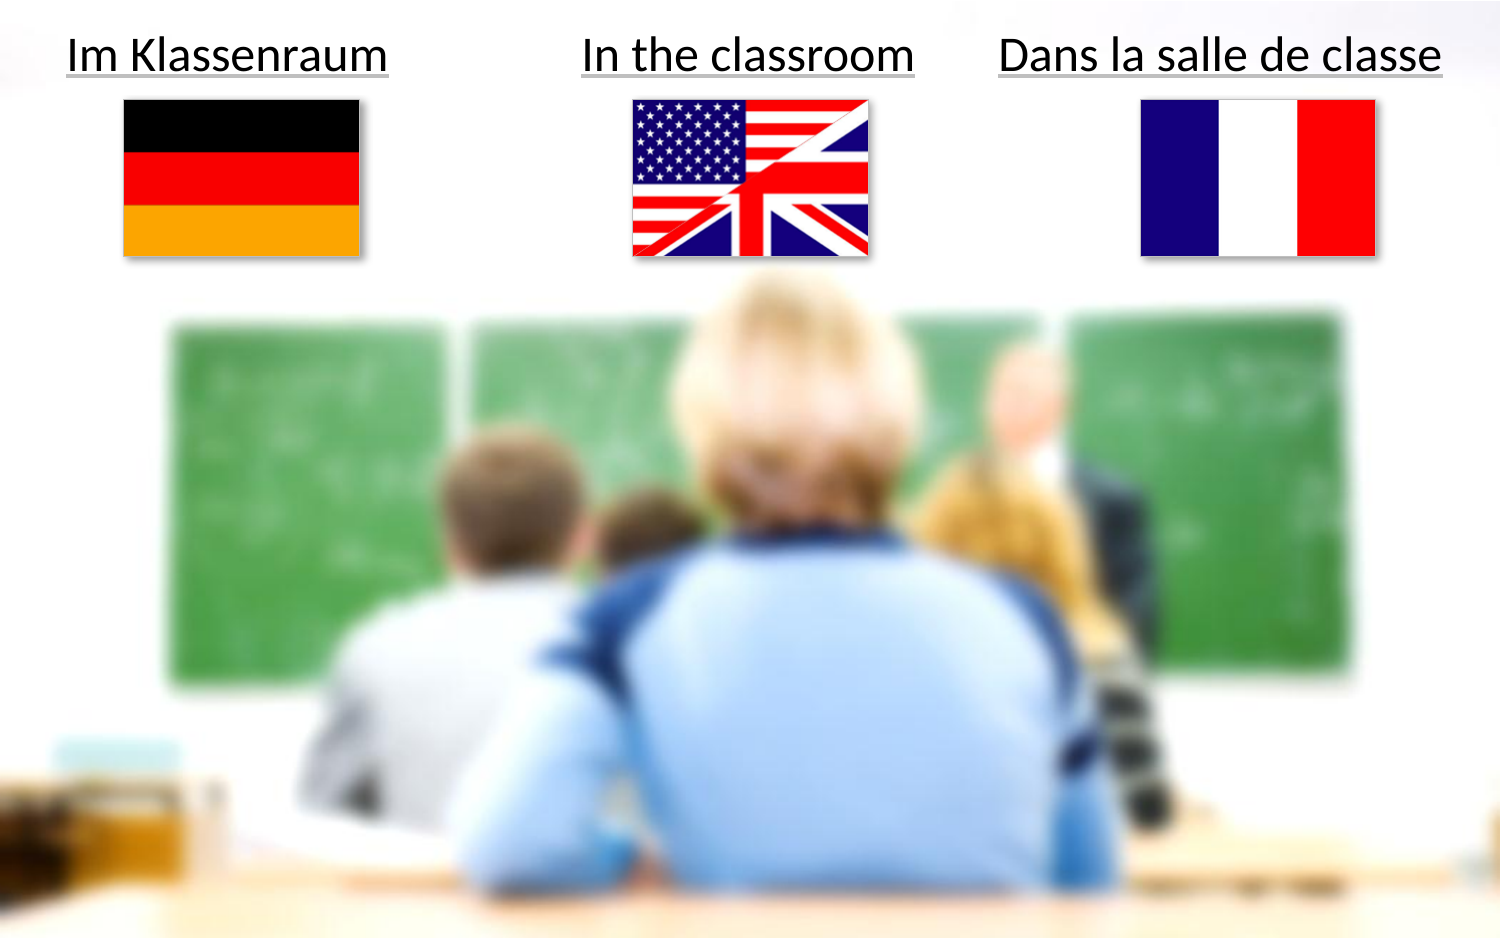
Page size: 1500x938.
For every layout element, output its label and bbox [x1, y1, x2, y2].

text_box [981, 13, 1460, 257]
picture [0, 1, 1500, 938]
text_box [564, 13, 933, 257]
text_box [49, 13, 406, 257]
